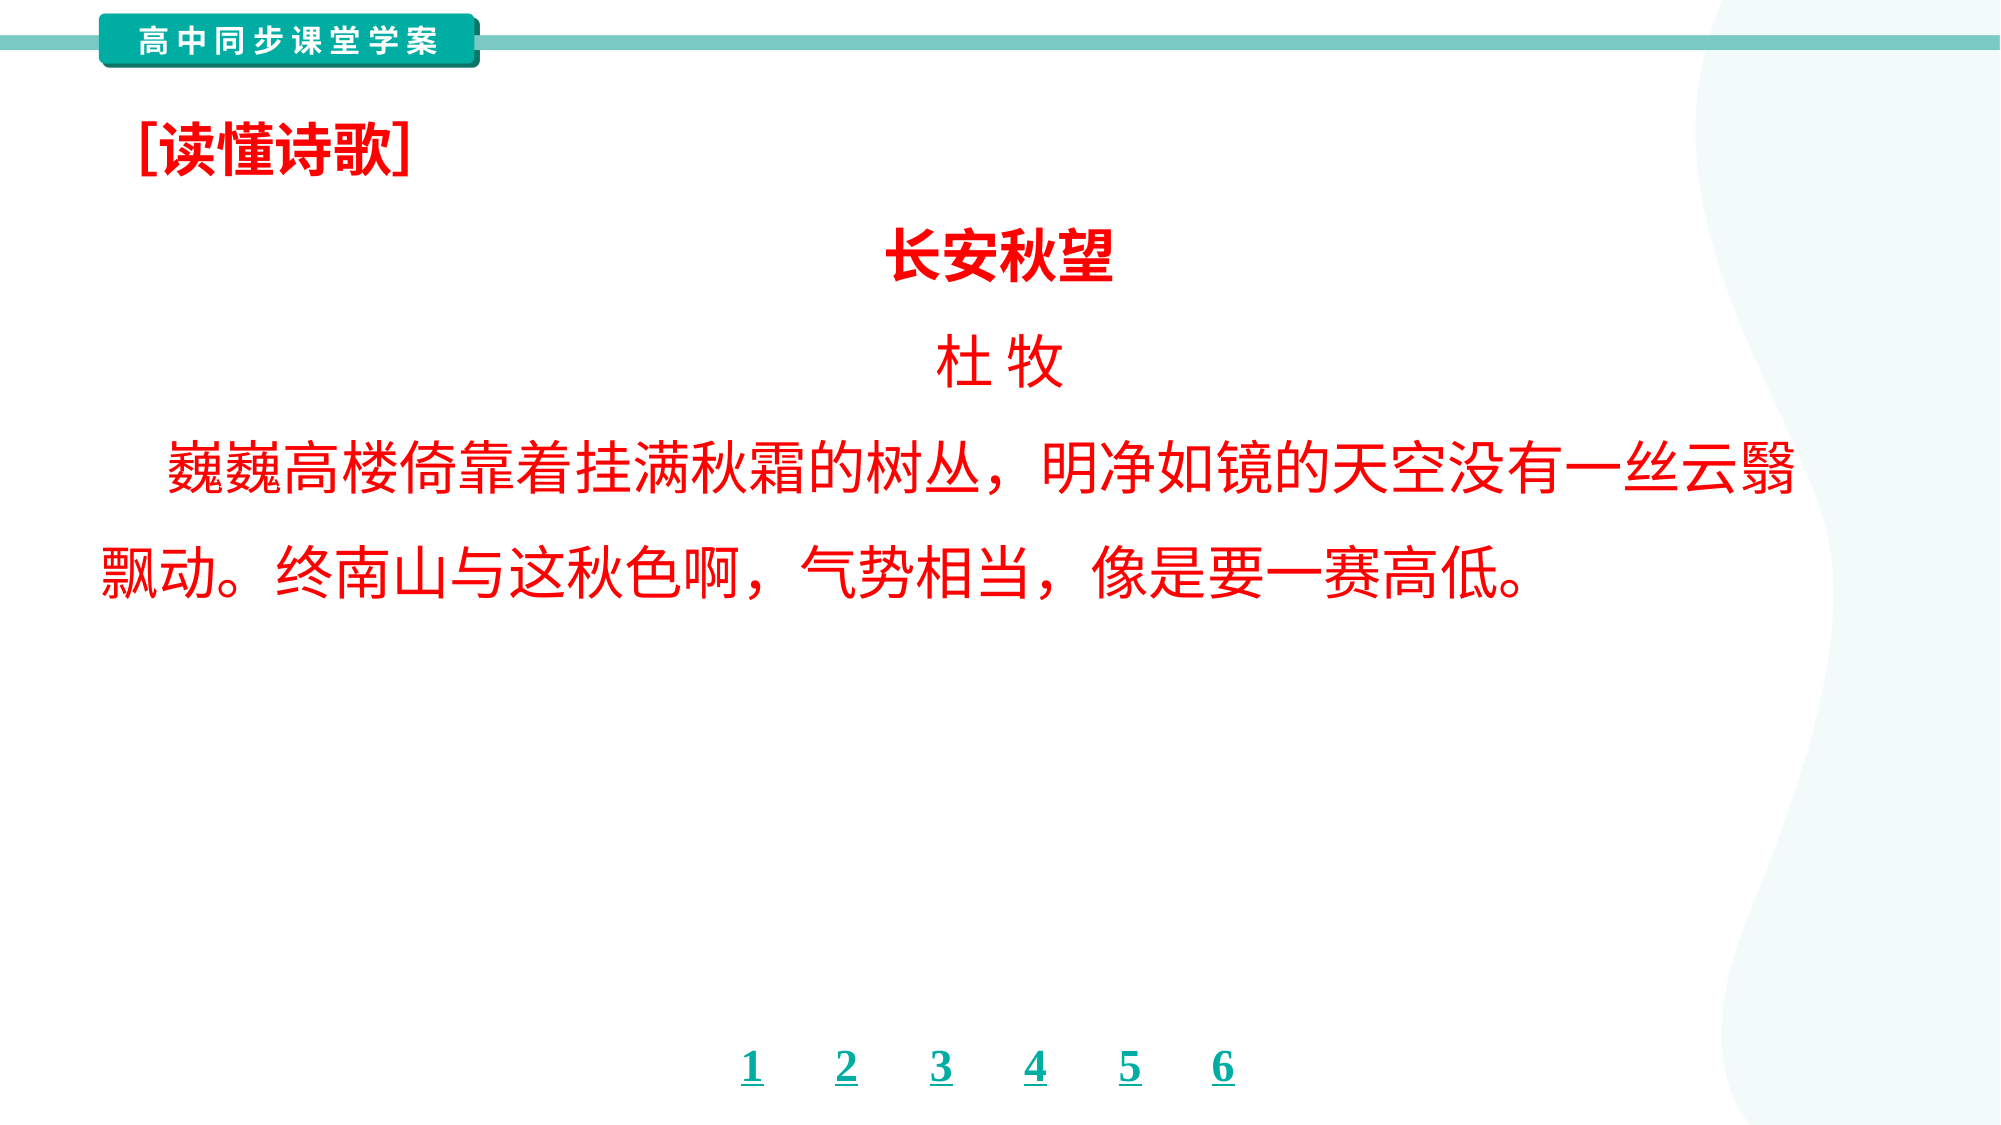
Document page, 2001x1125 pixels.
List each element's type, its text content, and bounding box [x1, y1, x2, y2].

picture [0, 0, 2000, 1125]
text_box ［读懂诗歌］ 长安秋望 杜 牧 巍巍高楼倚靠着挂满秋霜的树丛，明净如镜的天空没有一丝云翳 飘动。终南山与这秋色啊，气势相当，像是要一赛高低。 [100, 76, 1899, 595]
